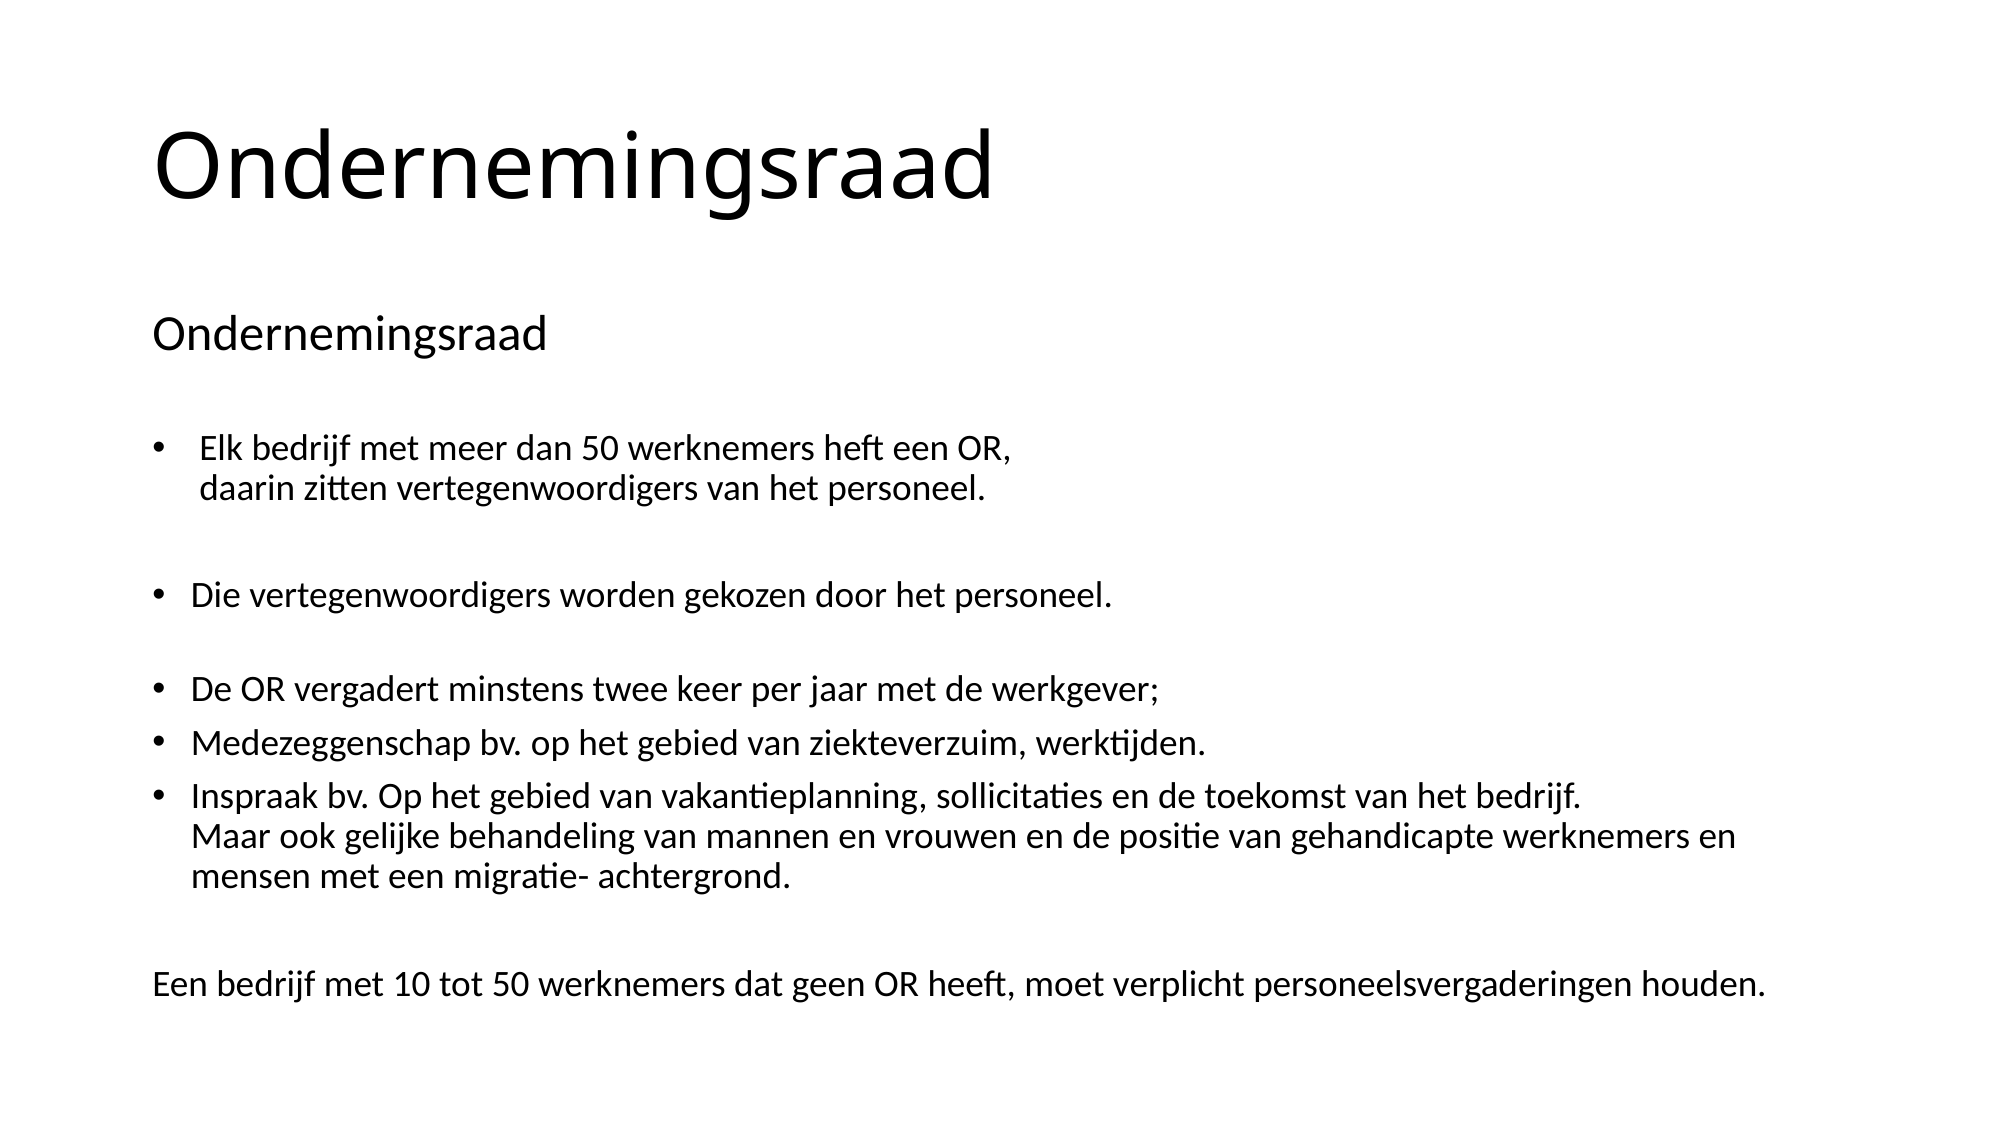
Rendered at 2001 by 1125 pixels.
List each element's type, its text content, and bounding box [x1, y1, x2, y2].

list Ondernemingsraad Elk bedrijf met meer dan 50 werknemers heft een OR, daarin zitten vertegenwoordigers van het personeel. Die vertegenwoordigers worden gekozen door het personeel. De OR vergadert minstens twee keer per jaar met de werkgever; Medezeggenschap bv. op het gebied van ziekteverzuim, werktijden. Inspraak bv. Op het gebied van vakantieplanning, sollicitaties en de toekomst van het bedrijf. Maar ook gelijke behandeling van mannen en vrouwen en de positie van gehandicapte werknemers en mensen met een migratie- achtergrond. Een bedrijf met 10 tot 50 werknemers dat geen OR heeft, moet verplicht personeelsvergaderingen houden. [137, 299, 1863, 1014]
title Ondernemingsraad [137, 59, 1863, 278]
